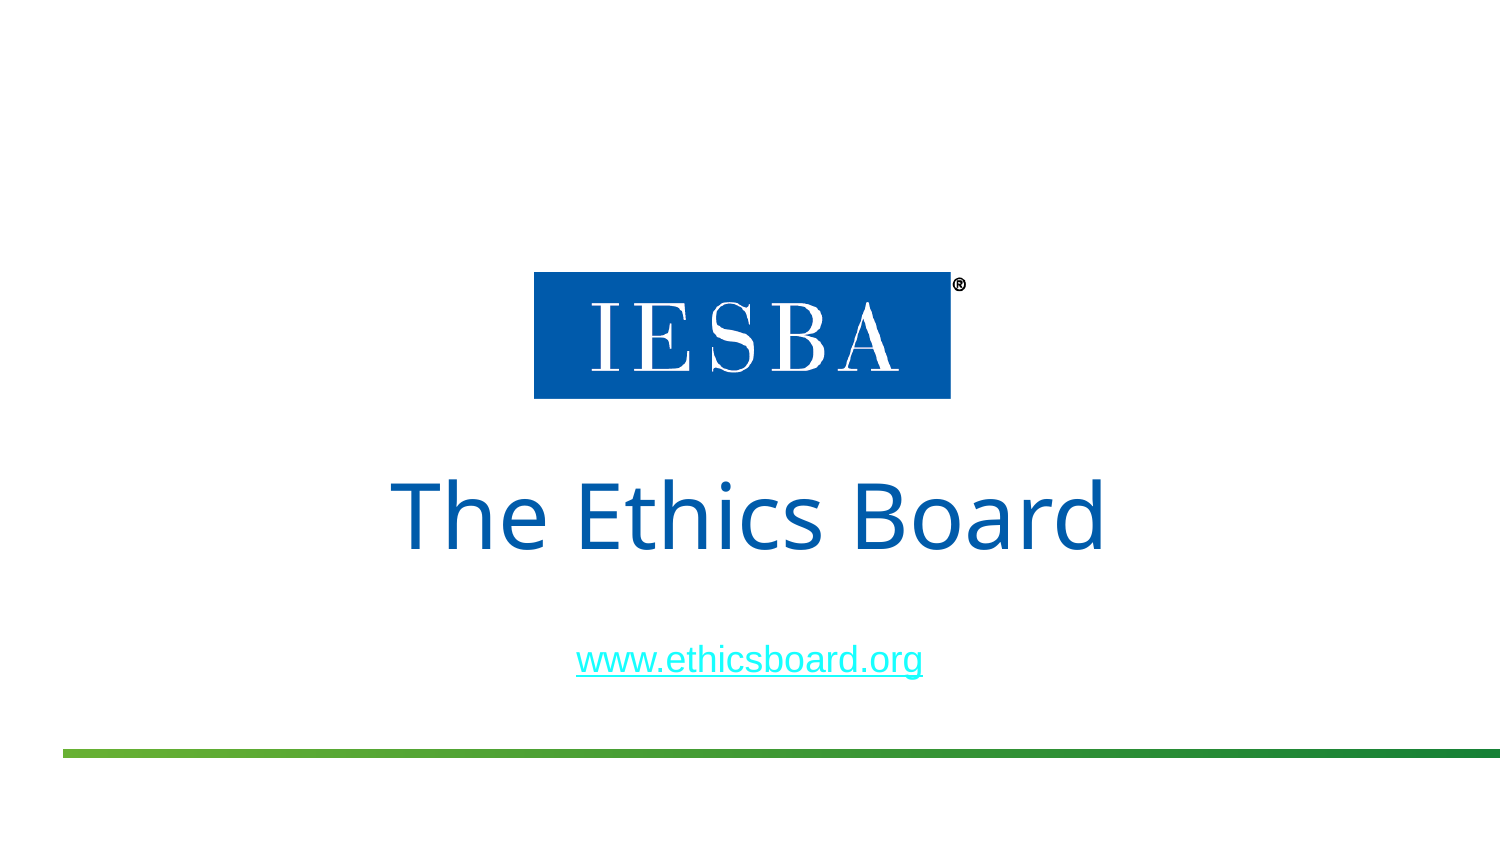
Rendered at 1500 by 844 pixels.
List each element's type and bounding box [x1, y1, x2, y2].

picture [534, 272, 966, 399]
